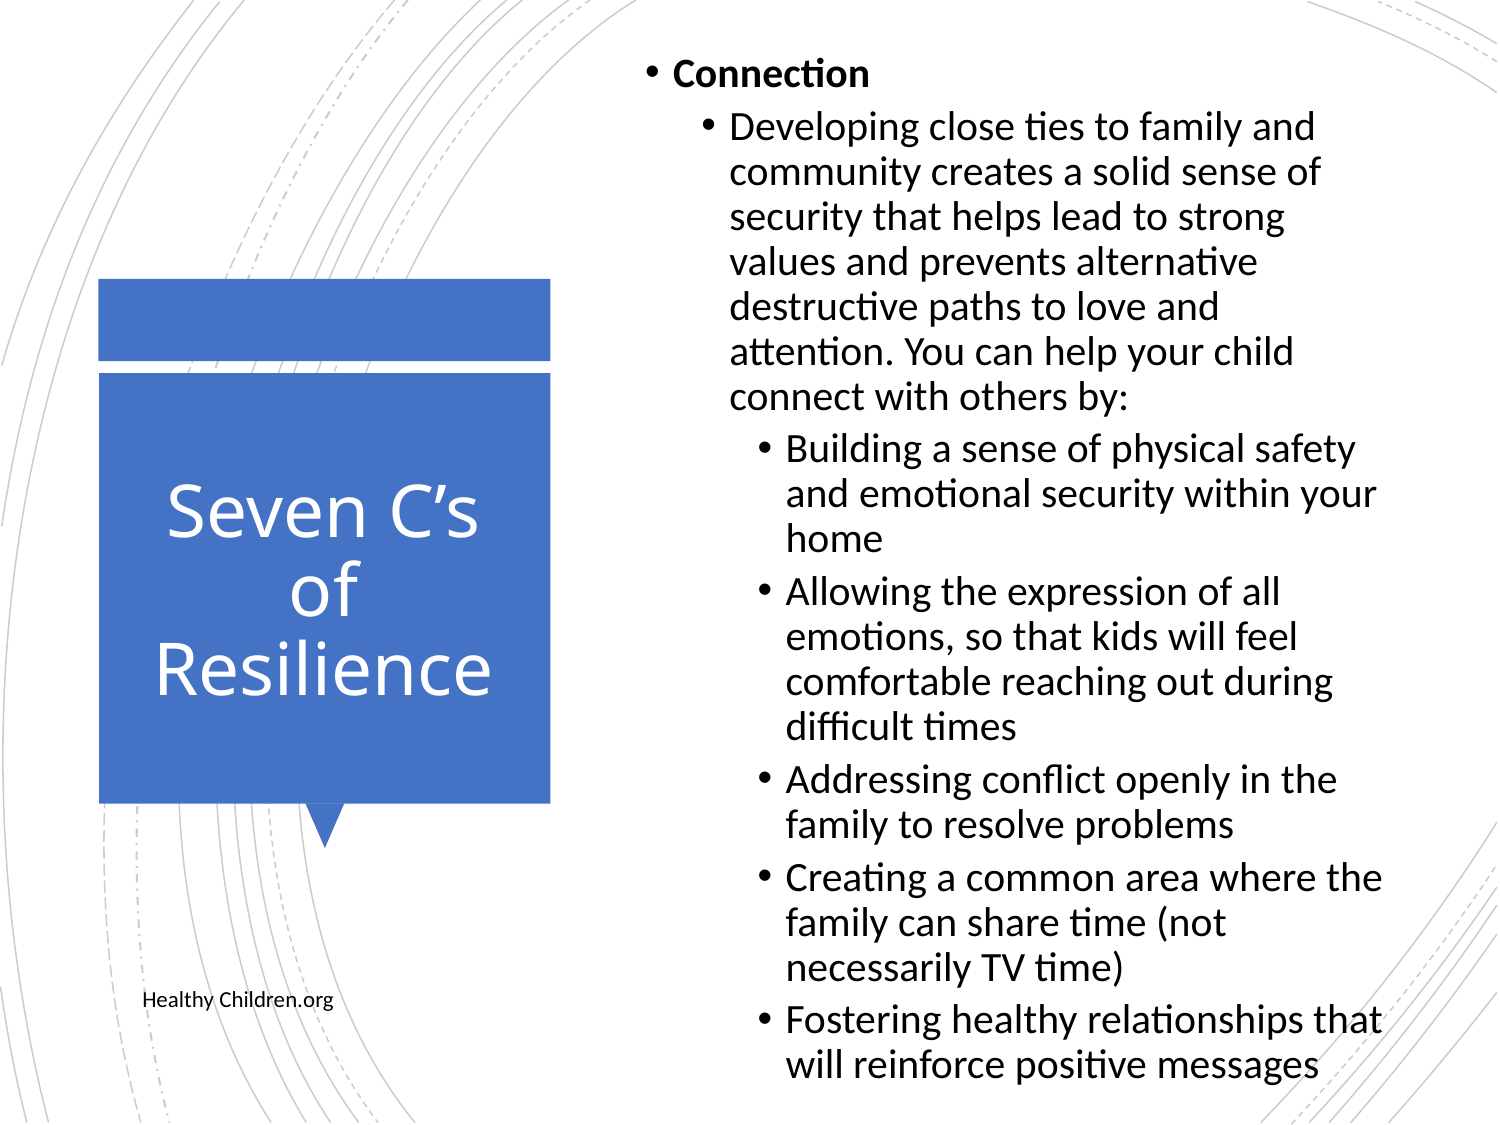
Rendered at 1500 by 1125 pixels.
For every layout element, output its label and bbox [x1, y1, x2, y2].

text_box [0, 0, 1497, 1125]
text_box [98, 278, 551, 849]
